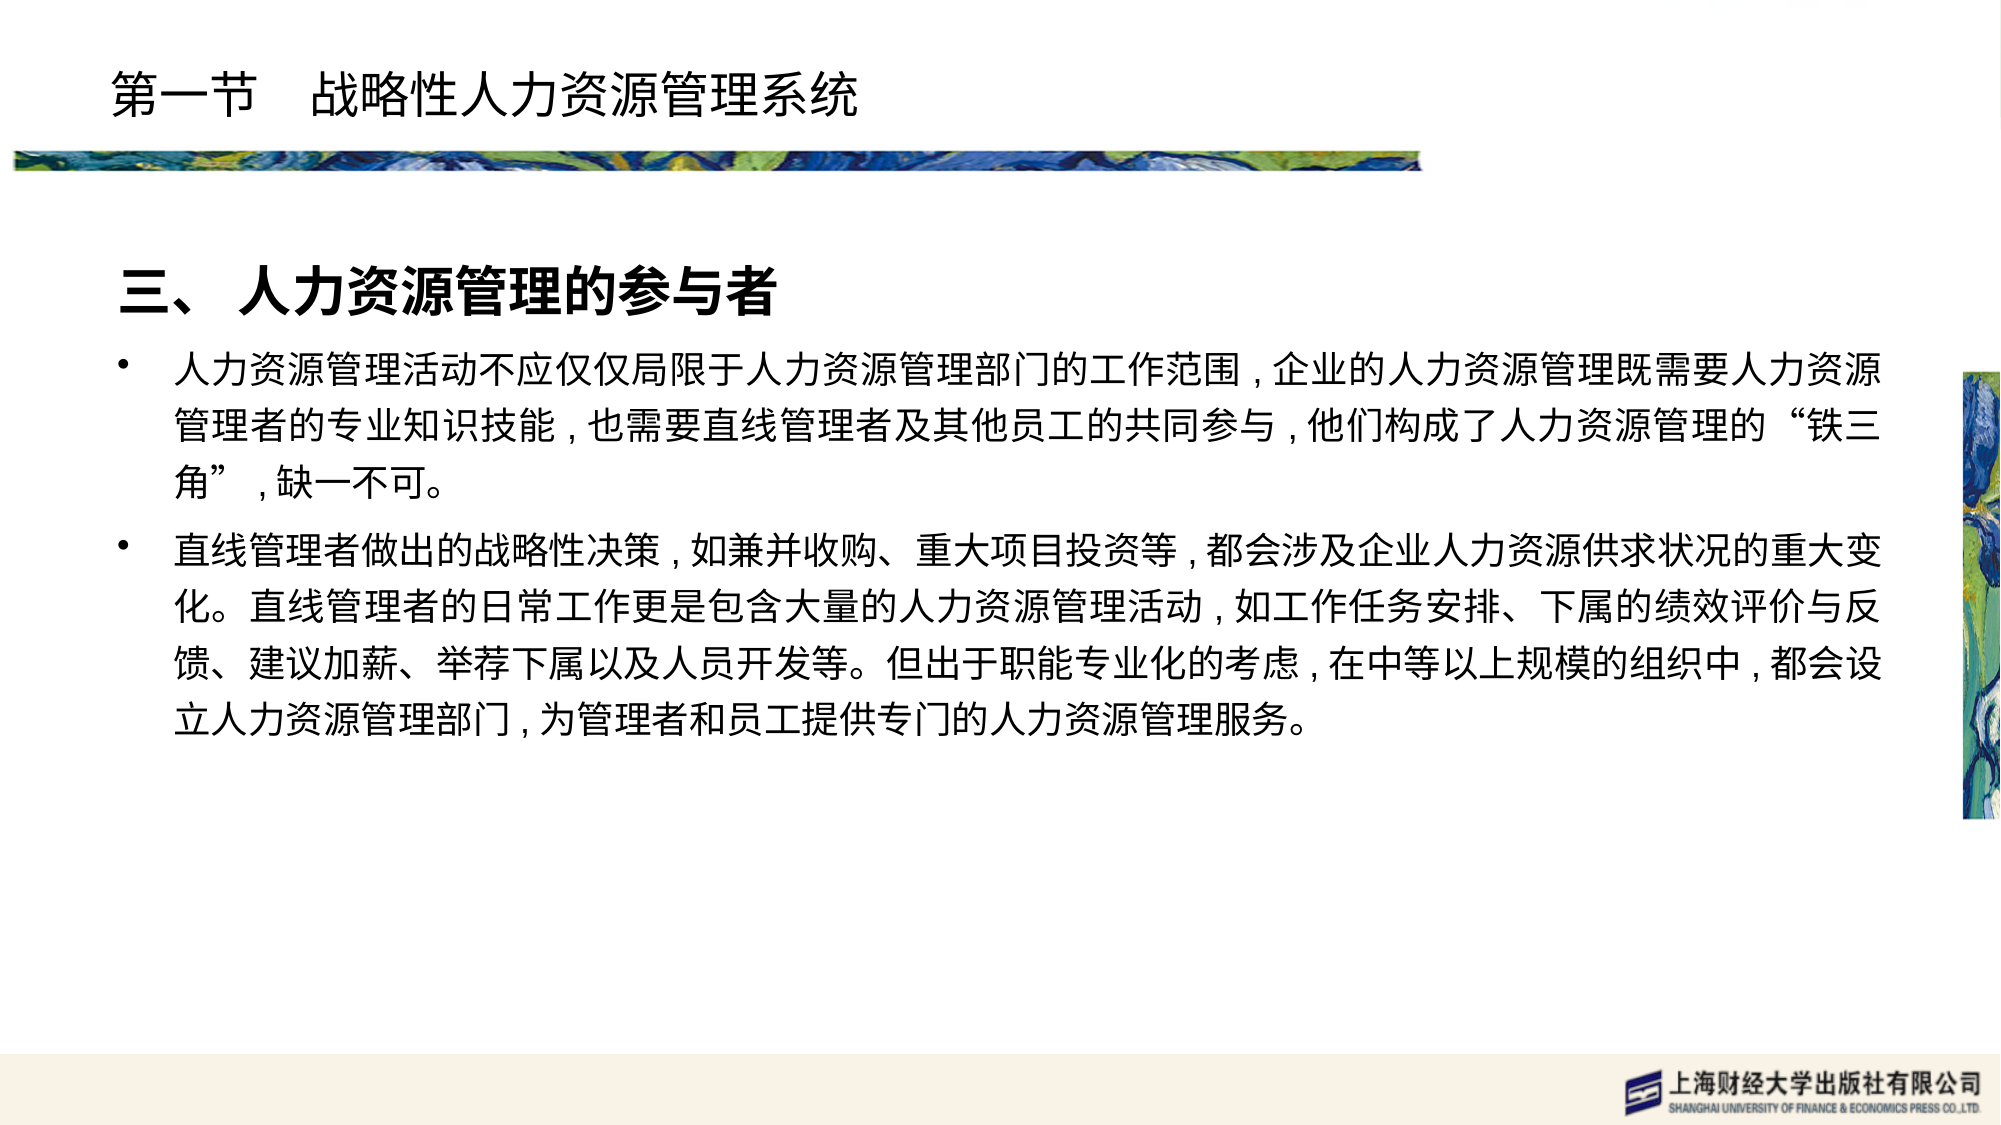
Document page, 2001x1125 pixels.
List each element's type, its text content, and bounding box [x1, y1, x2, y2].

picture [0, 0, 2001, 1125]
list 三、 人力资源管理的参与者 人力资源管理活动不应仅仅局限于人力资源管理部门的工作范围,企业的人力资源管理既需要人力资源管理者的专业知识技能,也需要直线管理者及其他员工的共同参与,他们构成了人力资源管理的“铁三角”,缺一不可。 直线管理者做出的战略性决策,如兼并收购、重大项目投资等,都会涉及企业人力资源供求状况的重大变化。直线管理者的日常工作更是包含大量的人力资源管理活动,如工作任务安排、下属的绩效评价与反馈、建议加薪、举荐下属以及人员开发等。但出于职能专业化的考虑,在中等以上规模的组织中,都会设立人力资源管理部门,为管理者和员工提供专门的人力资源管理服务。 [102, 233, 1898, 1032]
title 第一节 战略性人力资源管理系统 [94, 42, 1451, 146]
